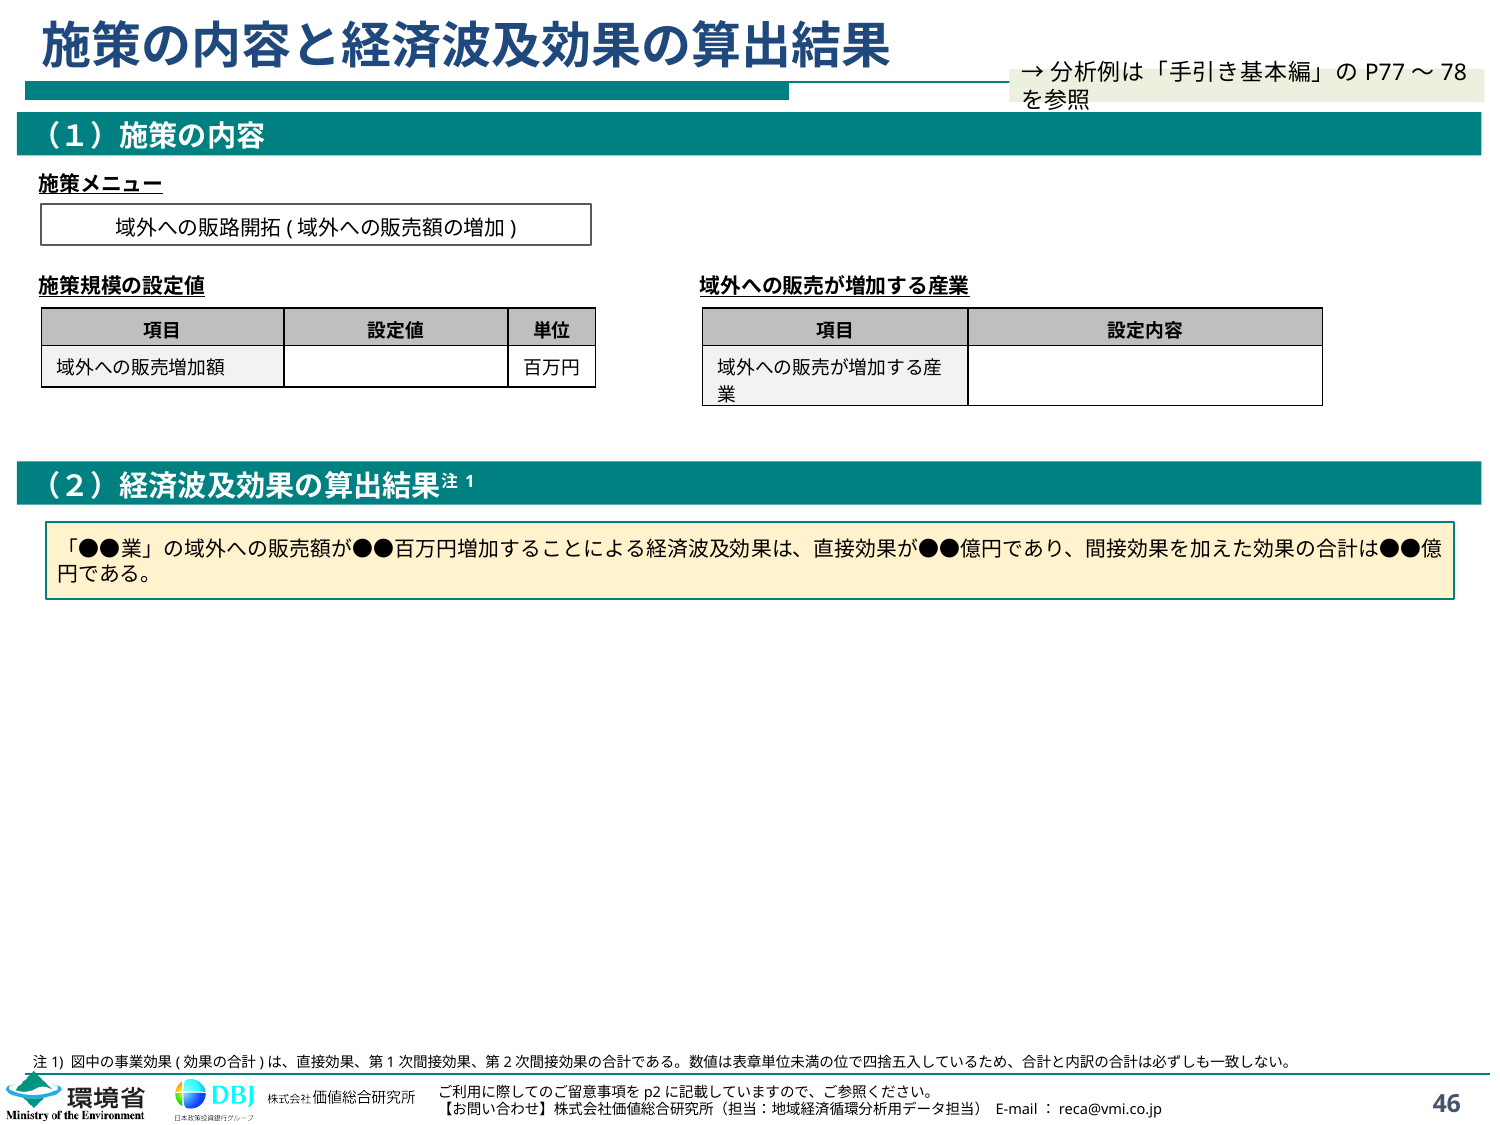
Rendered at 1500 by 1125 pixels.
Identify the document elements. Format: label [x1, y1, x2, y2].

text_box [33, 1050, 1451, 1071]
text_box [16, 112, 1482, 156]
table_header [285, 309, 507, 345]
text_box [1009, 68, 1485, 102]
text_box [38, 273, 276, 299]
table_cell [509, 346, 595, 386]
picture [2, 1071, 148, 1125]
table_header [703, 309, 967, 345]
picture [171, 1075, 419, 1125]
table_header [509, 309, 595, 345]
table_header [969, 309, 1322, 345]
table_cell [42, 346, 283, 386]
table_cell [285, 346, 507, 386]
title [25, 0, 1355, 82]
table_header [42, 309, 283, 345]
table_cell [703, 346, 967, 405]
text_box [38, 170, 187, 196]
text_box [41, 203, 591, 245]
text_box [699, 273, 996, 299]
table_cell [969, 346, 1322, 405]
text_box [46, 522, 1454, 599]
text_box [16, 461, 1482, 505]
slide_number [1393, 1079, 1500, 1122]
